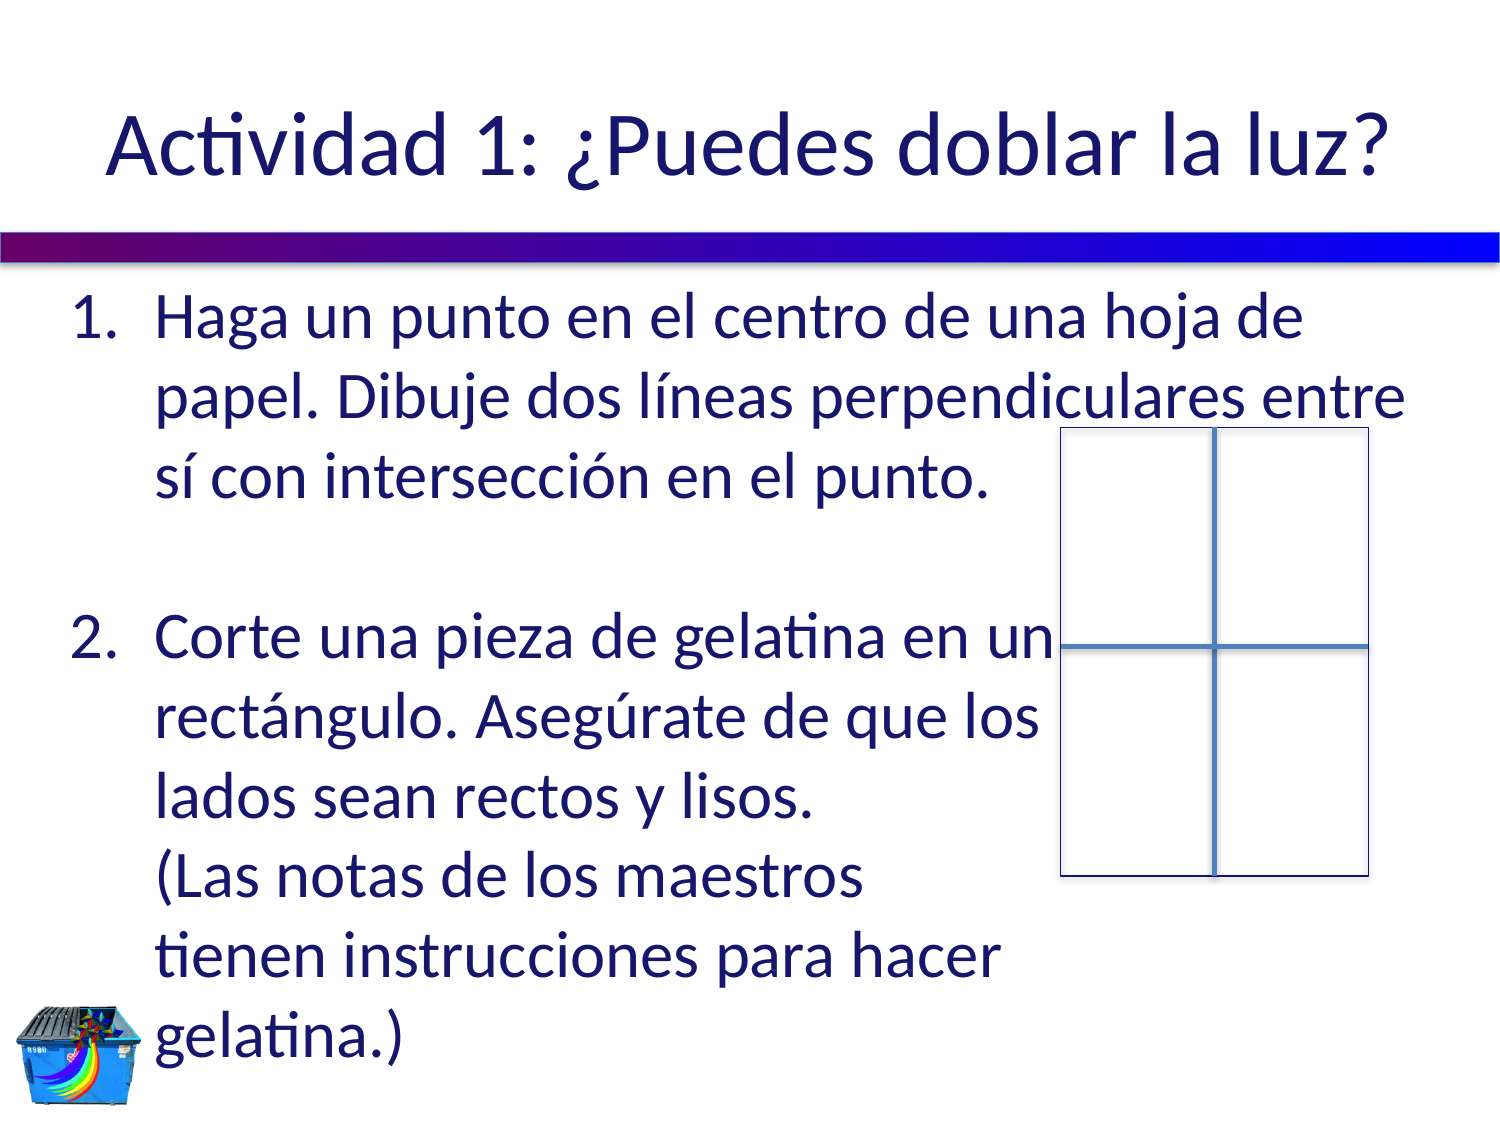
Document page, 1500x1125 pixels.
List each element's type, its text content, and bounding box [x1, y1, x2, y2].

picture [14, 1004, 143, 1107]
text_box Haga un punto en el centro de una hoja de papel. Dibuje dos líneas perpendiculares entre sí con intersección en el punto. Corte una pieza de gelatina en un rectángulo. Asegúrate de que los lados sean rectos y lisos. (Las notas de los maestros tienen instrucciones para hacer gelatina.) [55, 264, 1425, 1079]
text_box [1060, 427, 1369, 877]
title Actividad 1: ¿Puedes doblar la luz? [75, 45, 1425, 233]
